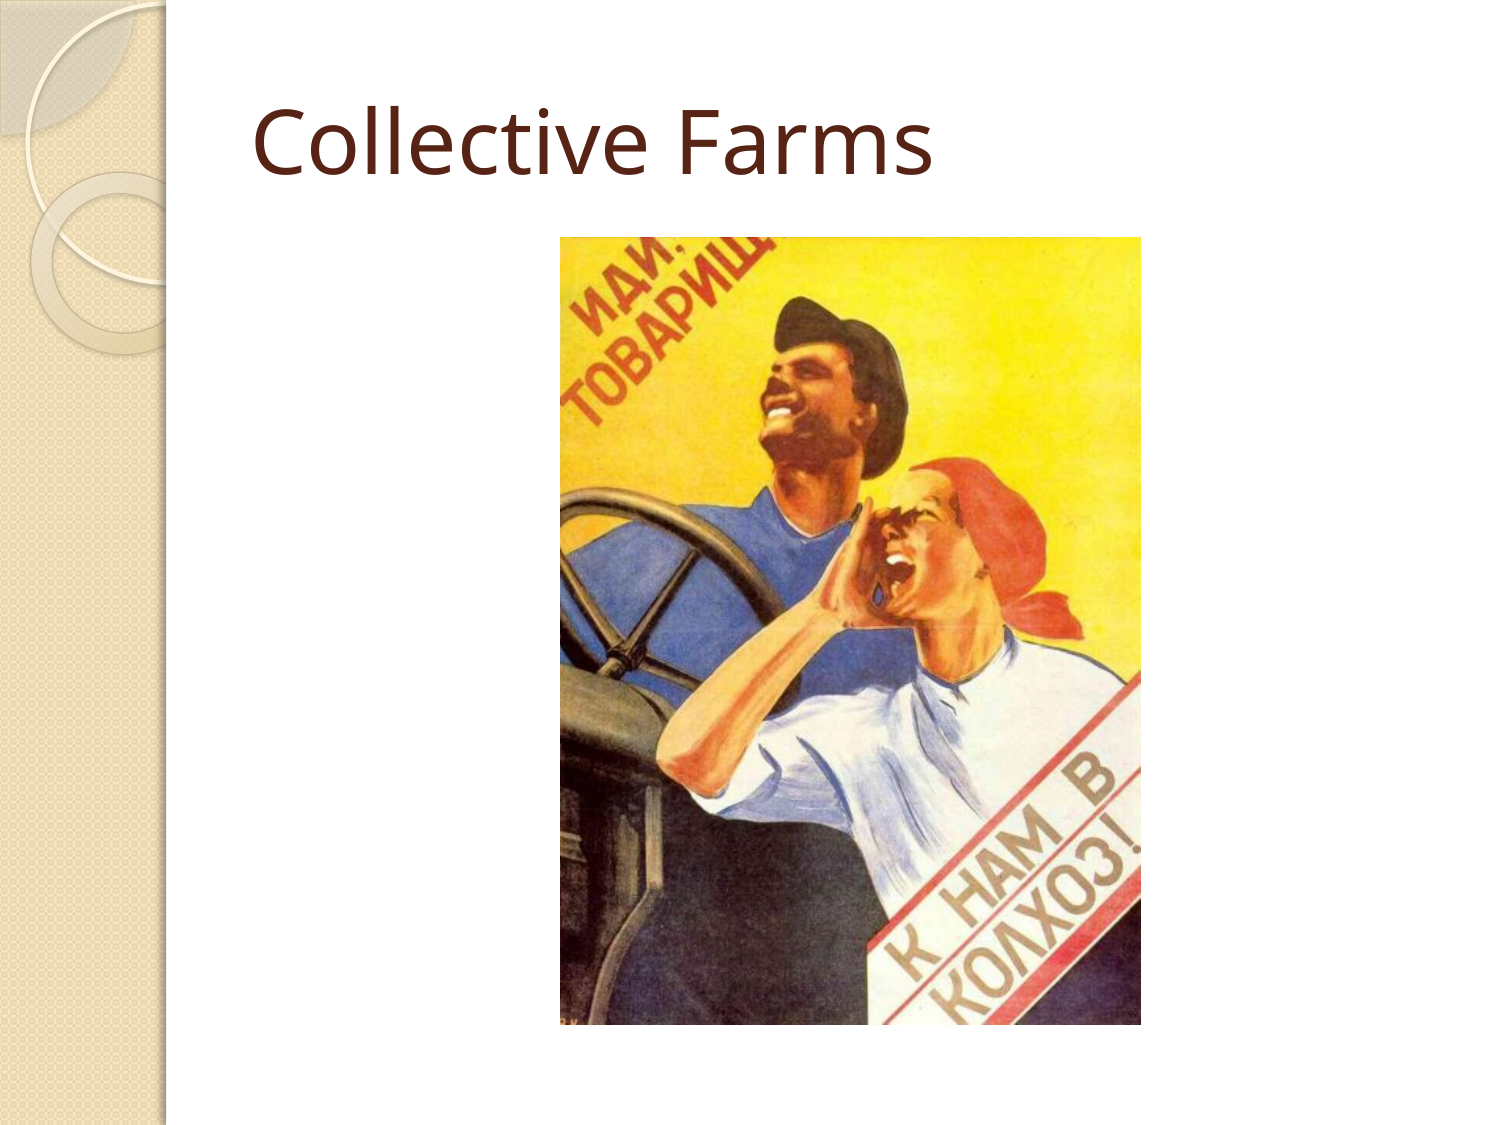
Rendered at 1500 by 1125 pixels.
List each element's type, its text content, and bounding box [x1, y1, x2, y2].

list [235, 237, 1466, 1026]
title Collective Farms [235, 45, 1466, 233]
